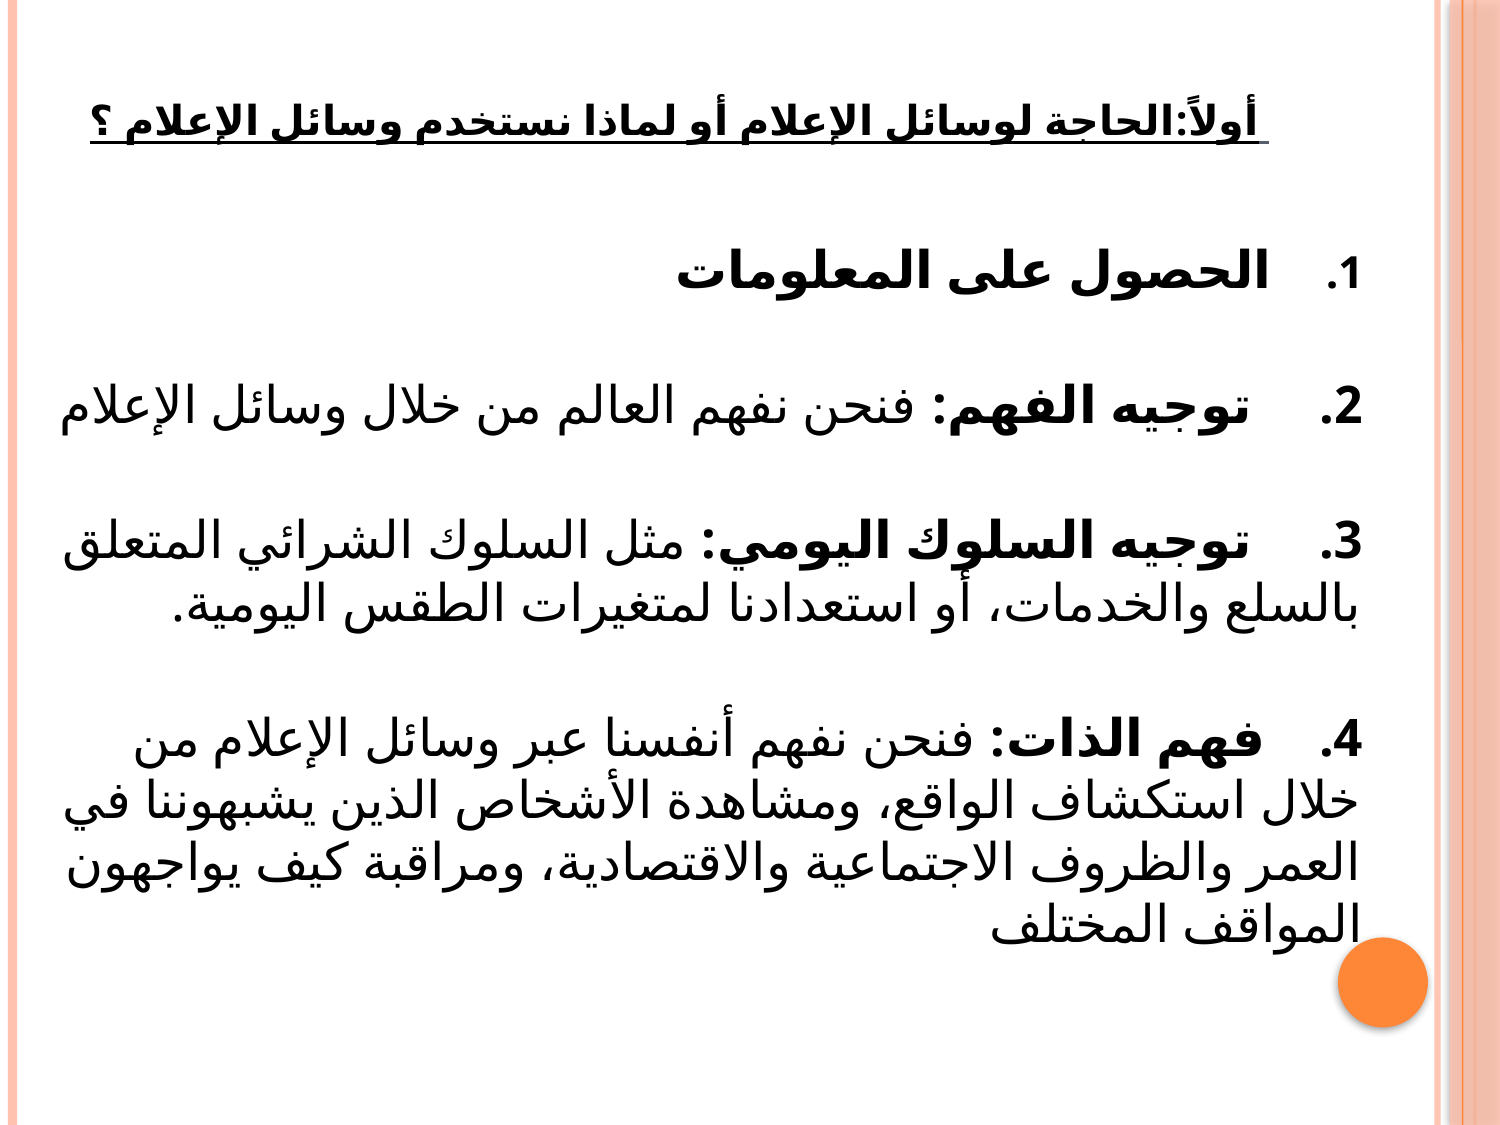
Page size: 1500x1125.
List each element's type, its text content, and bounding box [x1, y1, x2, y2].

list 1. الحصول على المعلومات 2. توجيه الفهم: فنحن نفهم العالم من خلال وسائل الإعلام 3. توجيه السلوك اليومي: مثل السلوك الشرائي المتعلق بالسلع والخدمات، أو استعدادنا لمتغيرات الطقس اليومية. 4. فهم الذات: فنحن نفهم أنفسنا عبر وسائل الإعلام من خلال استكشاف الواقع، ومشاهدة الأشخاص الذين يشبهوننا في العمر والظروف الاجتماعية والاقتصادية، ومراقبة كيف يواجهون المواقف المختلف [35, 175, 1418, 1090]
title أولاً:الحاجة لوسائل الإعلام أو لماذا نستخدم وسائل الإعلام ؟ [75, 45, 1300, 175]
